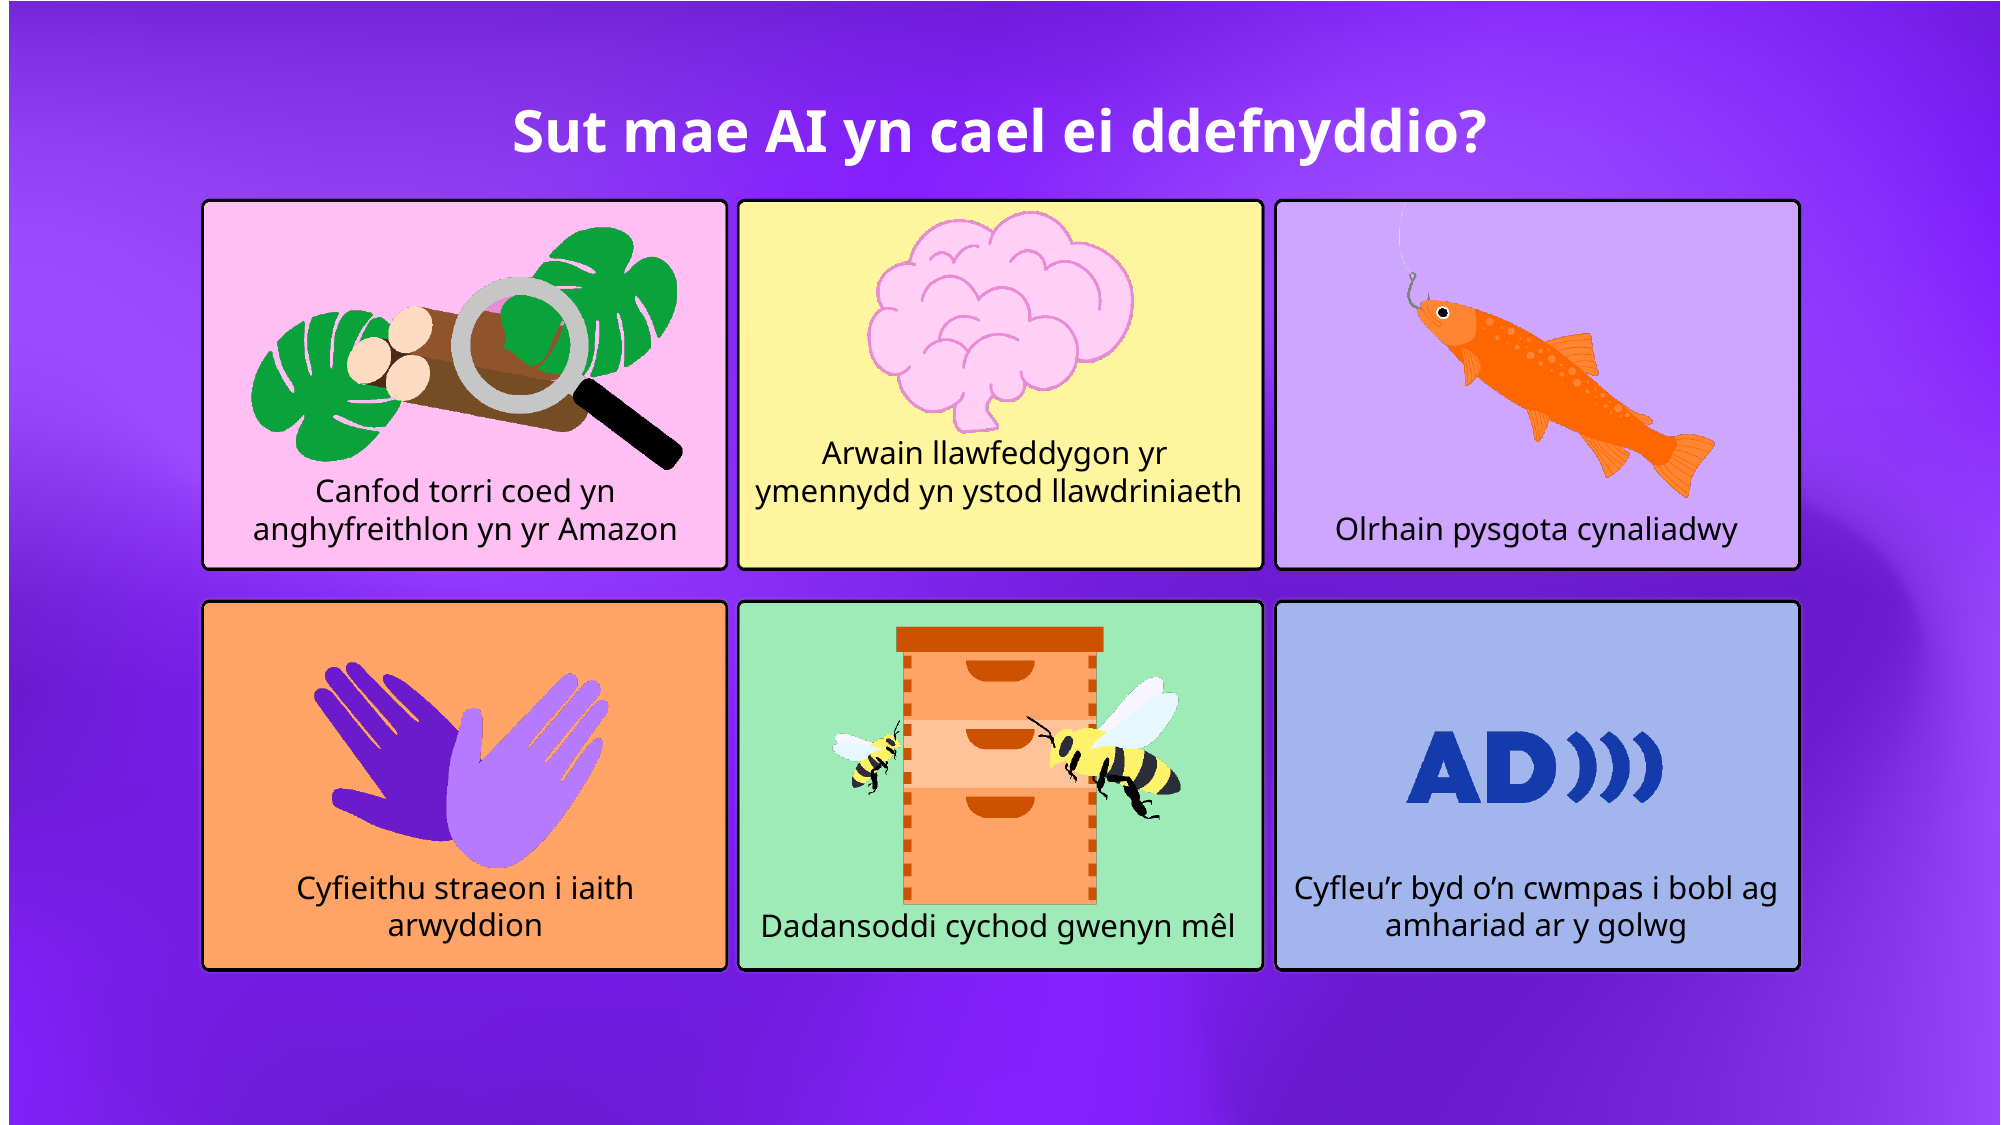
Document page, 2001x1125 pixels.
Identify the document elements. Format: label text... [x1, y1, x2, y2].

picture [9, 1, 2000, 1125]
text_box Sut mae AI yn cael ei ddefnyddio? [0, 86, 9, 172]
